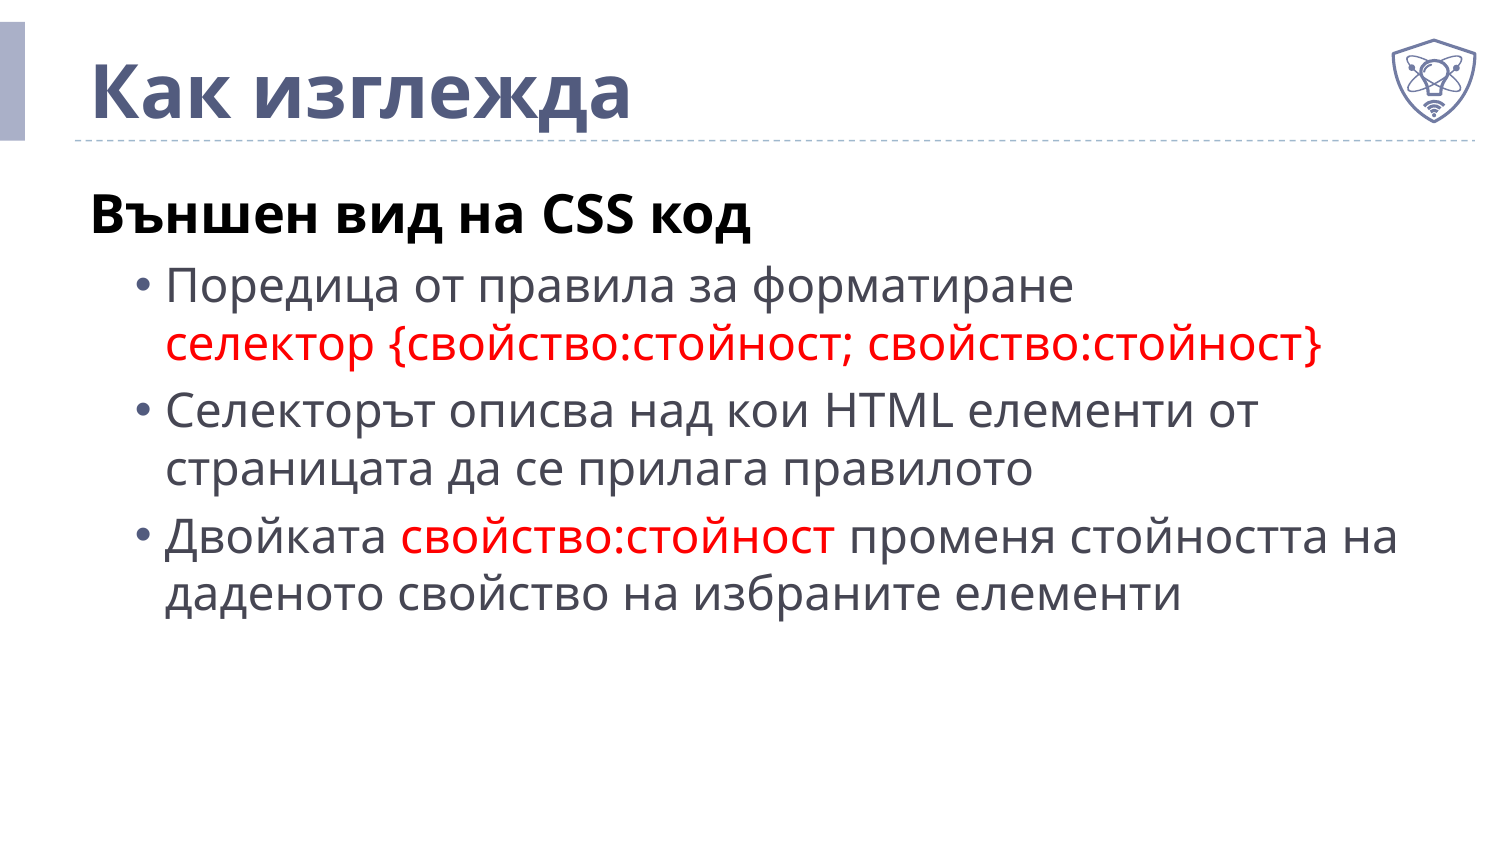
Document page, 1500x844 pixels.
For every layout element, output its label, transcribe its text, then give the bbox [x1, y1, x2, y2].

title Как изглежда [75, 18, 1475, 141]
list Външен вид на CSS код Поредица от правила за форматиране селектор {свойство:стойност; свойство:стойност} Селекторът описва над кои HTML елементи от страницата да се прилага правилото Двойката свойство:стойност променя стойността на даденото свойство на избраните елементи [75, 171, 1475, 835]
